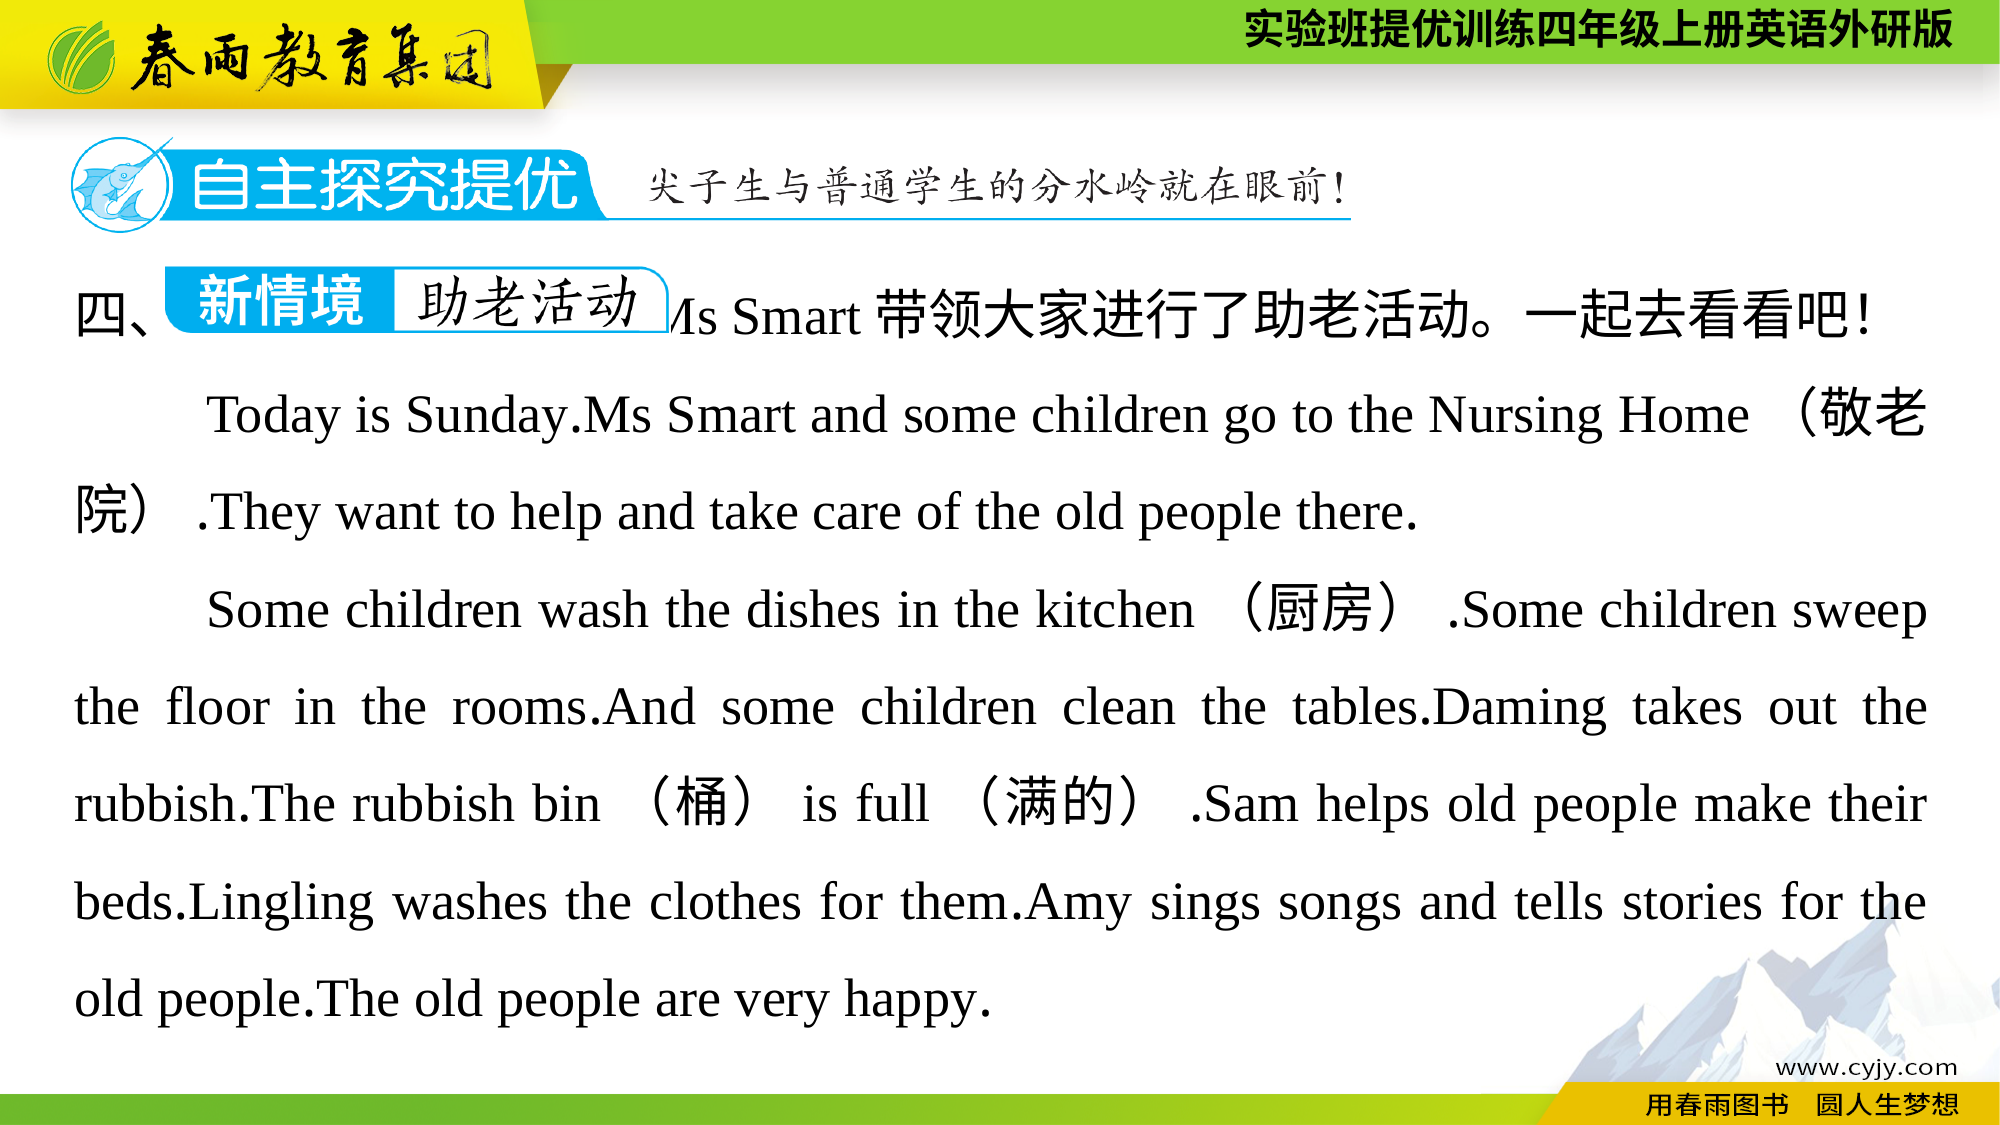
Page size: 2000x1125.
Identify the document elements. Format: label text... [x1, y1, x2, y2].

picture [0, 0, 2000, 1125]
list 四、 Ms Smart带领大家进行了助老活动。一起去看看吧！ Today is Sunday.Ms Smart and some children go to the Nursing Home（敬老院）.They want to help and take care of the old people there. Some children wash the dishes in the kitchen（厨房）.Some children sweep the floor in the rooms.And some children clean the tables.Daming takes out the rubbish.The rubbish bin（桶）is full（满的）.Sam helps old people make their beds.Lingling washes the clothes for them.Amy sings songs and tells stories for the old people.The old people are very happy. [59, 240, 1944, 1044]
